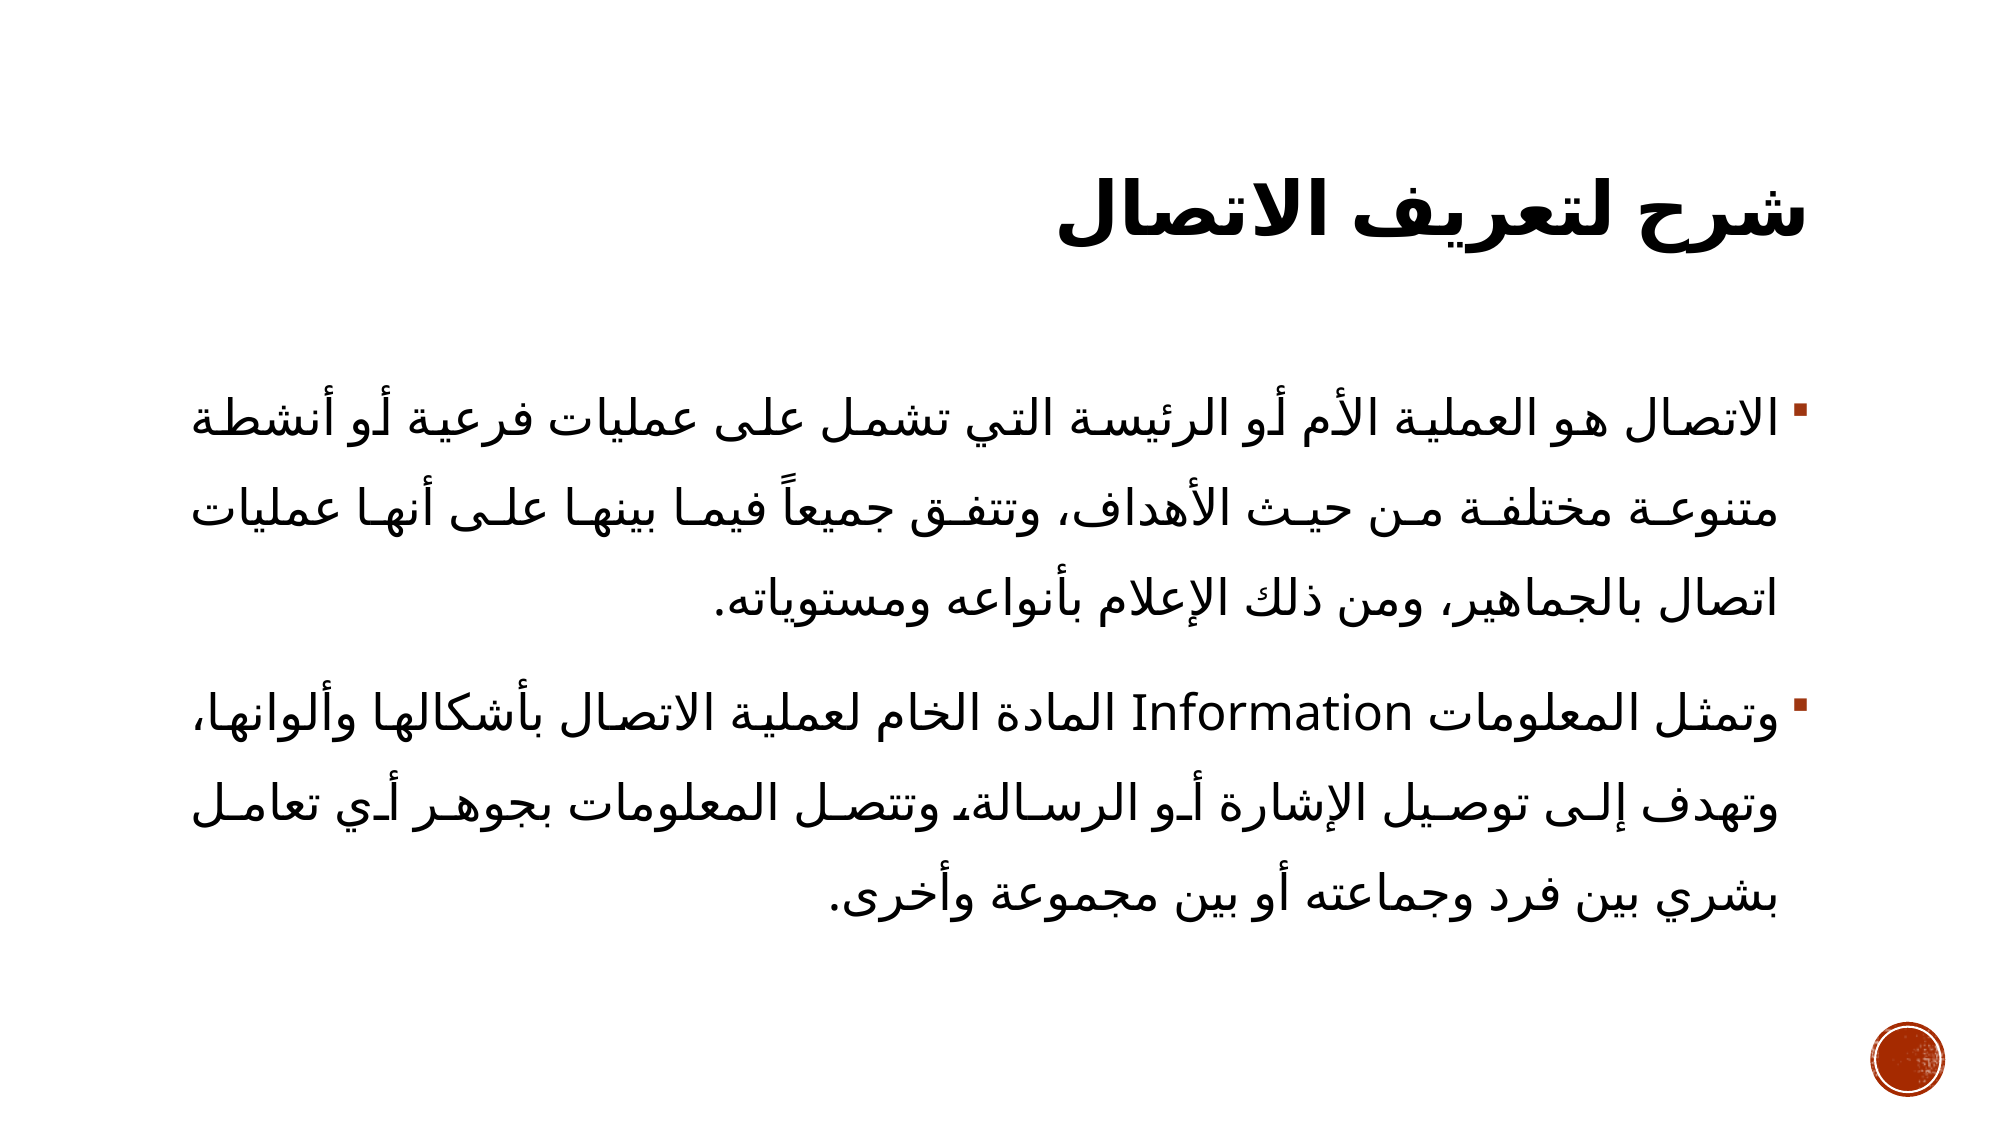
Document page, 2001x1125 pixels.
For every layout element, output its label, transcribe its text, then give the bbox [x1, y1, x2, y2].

title شرح لتعريف الاتصال [175, 79, 1826, 344]
list الاتصال هو العملية الأم أو الرئيسة التي تشمل على عمليات فرعية أو أنشطة متنوعة مختلفة من حيث الأهداف، وتتفق جميعاً فيما بينها على أنها عمليات اتصال بالجماهير، ومن ذلك الإعلام بأنواعه ومستوياته. وتمثل المعلومات Information المادة الخام لعملية الاتصال بأشكالها وألوانها، وتهدف إلى توصيل الإشارة أو الرسالة، وتتصل المعلومات بجوهر أي تعامل بشري بين فرد وجماعته أو بين مجموعة وأخرى. [175, 348, 1826, 1013]
